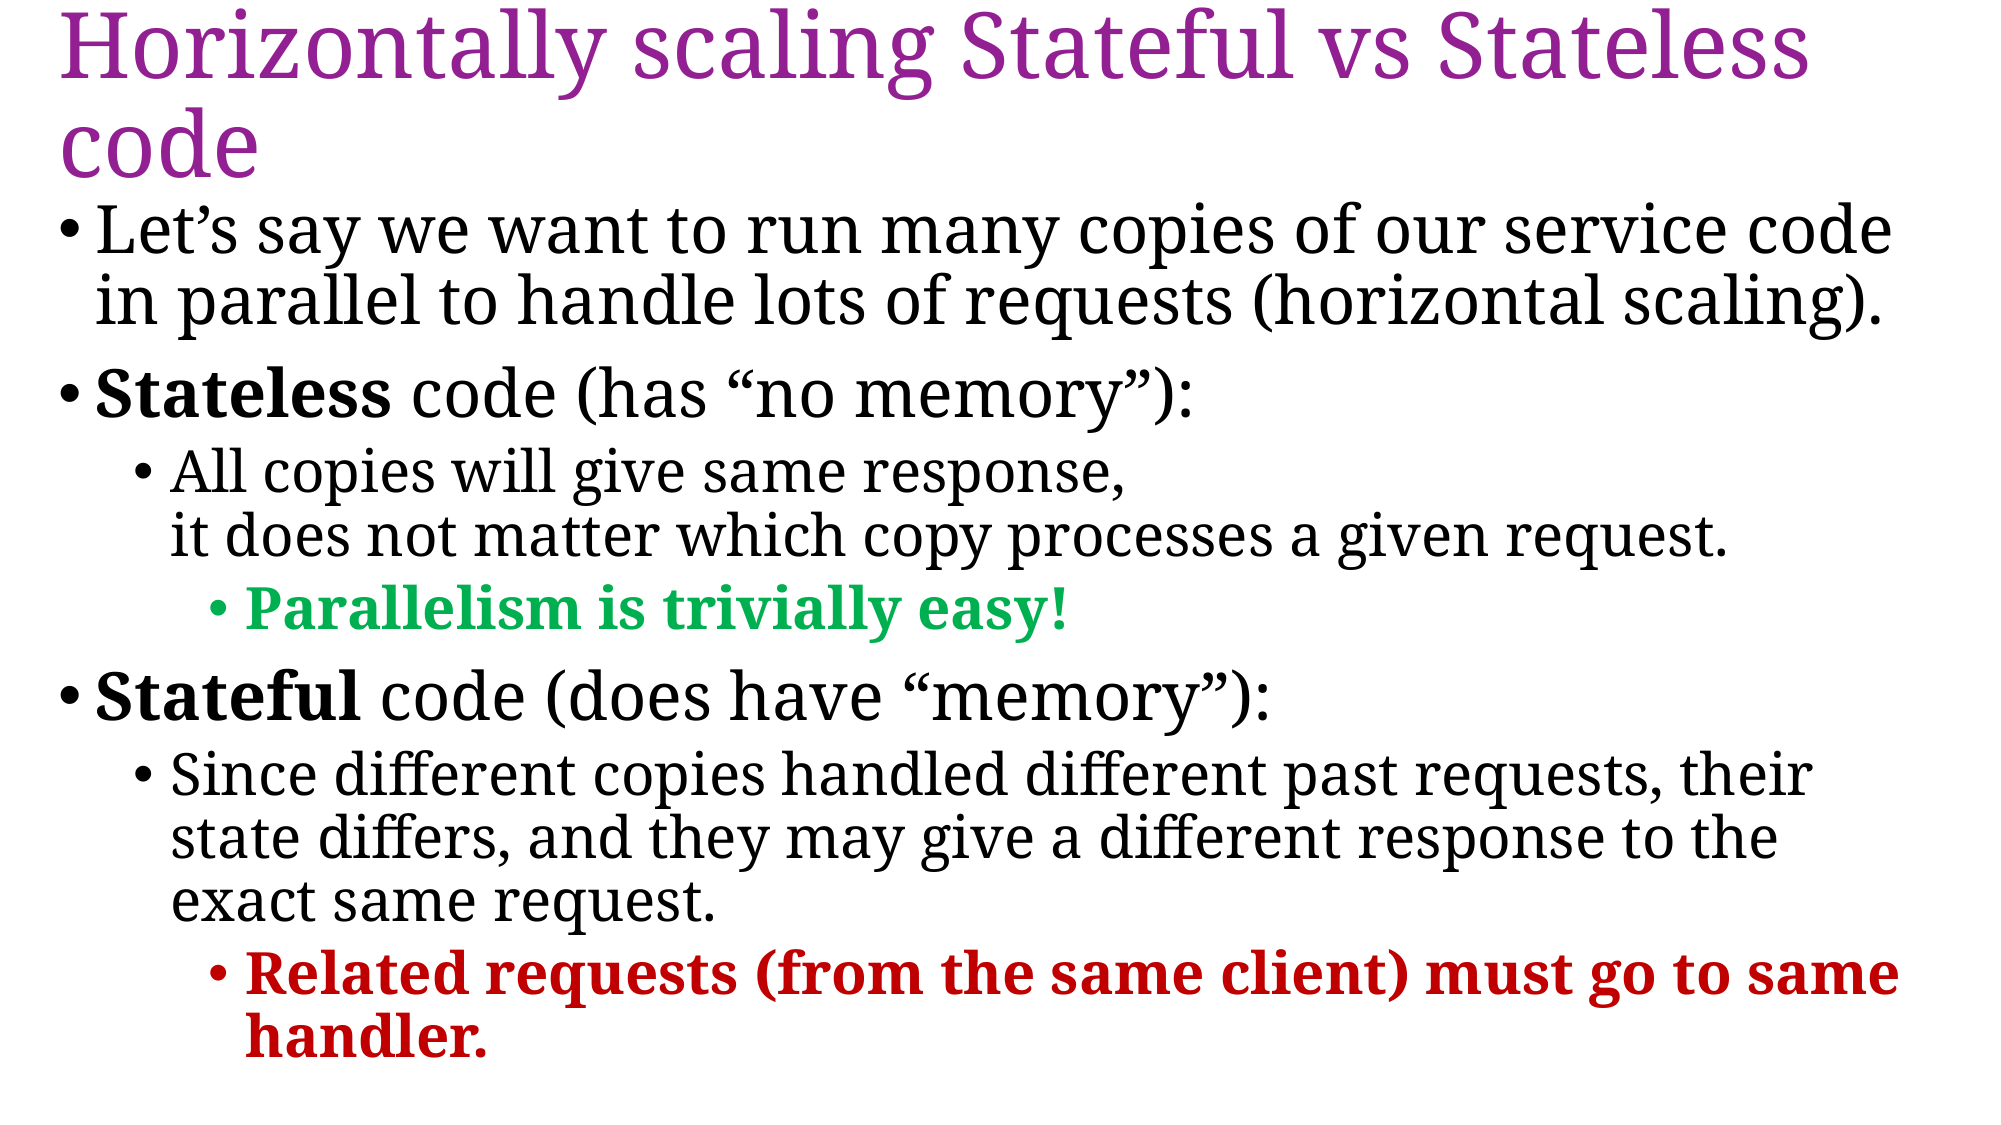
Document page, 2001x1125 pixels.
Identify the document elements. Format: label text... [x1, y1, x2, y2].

list Let’s say we want to run many copies of our service code in parallel to handle lots of requests (horizontal scaling). Stateless code (has “no memory”): All copies will give same response, it does not matter which copy processes a given request. Parallelism is trivially easy! Stateful code (does have “memory”): Since different copies handled different past requests, their state differs, and they may give a different response to the exact same request. Related requests (from the same client) must go to same handler. [43, 188, 1953, 1106]
title Horizontally scaling Stateful vs Stateless code [43, 25, 1953, 171]
